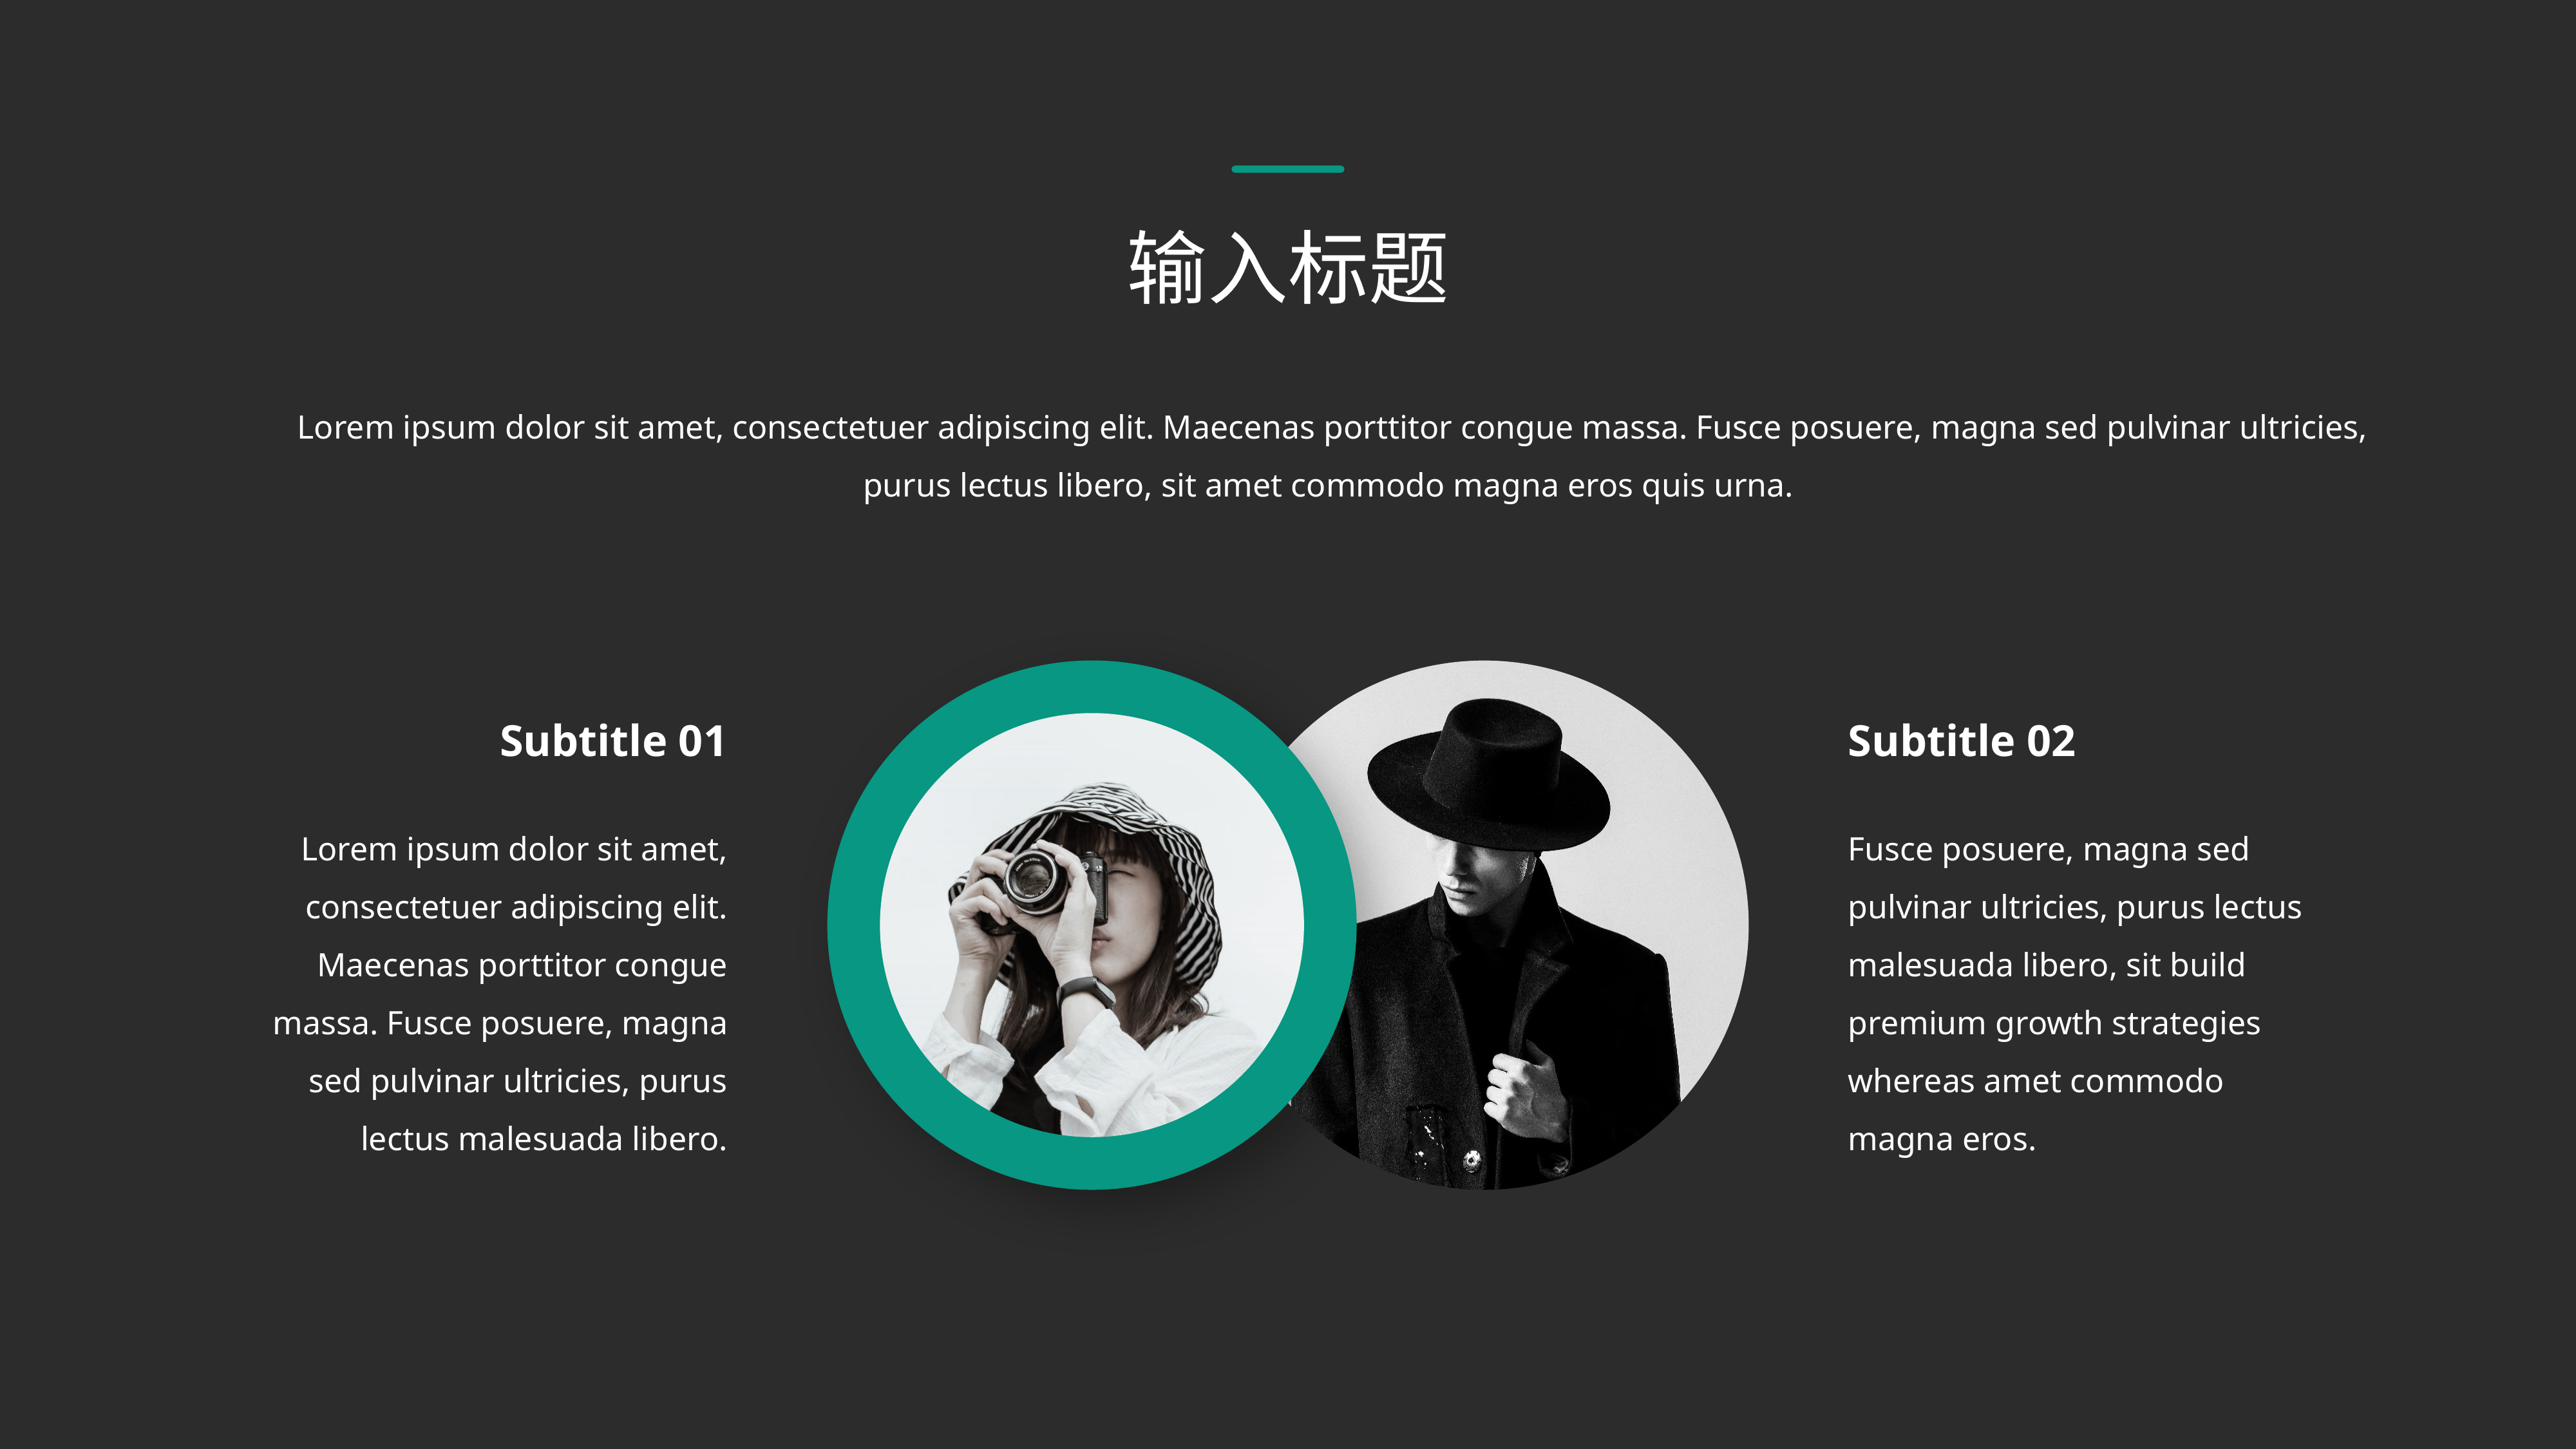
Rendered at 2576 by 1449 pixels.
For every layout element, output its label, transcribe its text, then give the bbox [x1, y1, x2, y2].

picture [880, 660, 1749, 1190]
text_box [1231, 165, 1345, 174]
text_box Lorem ipsum dolor sit amet, consectetuer adipiscing elit. Maecenas porttitor congue massa. Fusce posuere, magna sed pulvinar ultricies, purus lectus libero, sit amet commodo magna eros quis urna. [240, 382, 2426, 508]
text_box [827, 766, 880, 1084]
text_box Lorem ipsum dolor sit amet, consectetuer adipiscing elit. Maecenas porttitor congue massa. Fusce posuere, magna sed pulvinar ultricies, purus lectus malesuada libero. [240, 804, 738, 1162]
text_box Fusce posuere, magna sed pulvinar ultricies, purus lectus malesuada libero, sit build premium growth strategies whereas amet commodo magna eros. [1838, 804, 2336, 1162]
text_box [934, 660, 1219, 713]
text_box 输入标题 [1108, 217, 1468, 314]
text_box Subtitle 01 [435, 693, 738, 770]
text_box Subtitle 02 [1838, 693, 2141, 770]
text_box [933, 1137, 1219, 1190]
